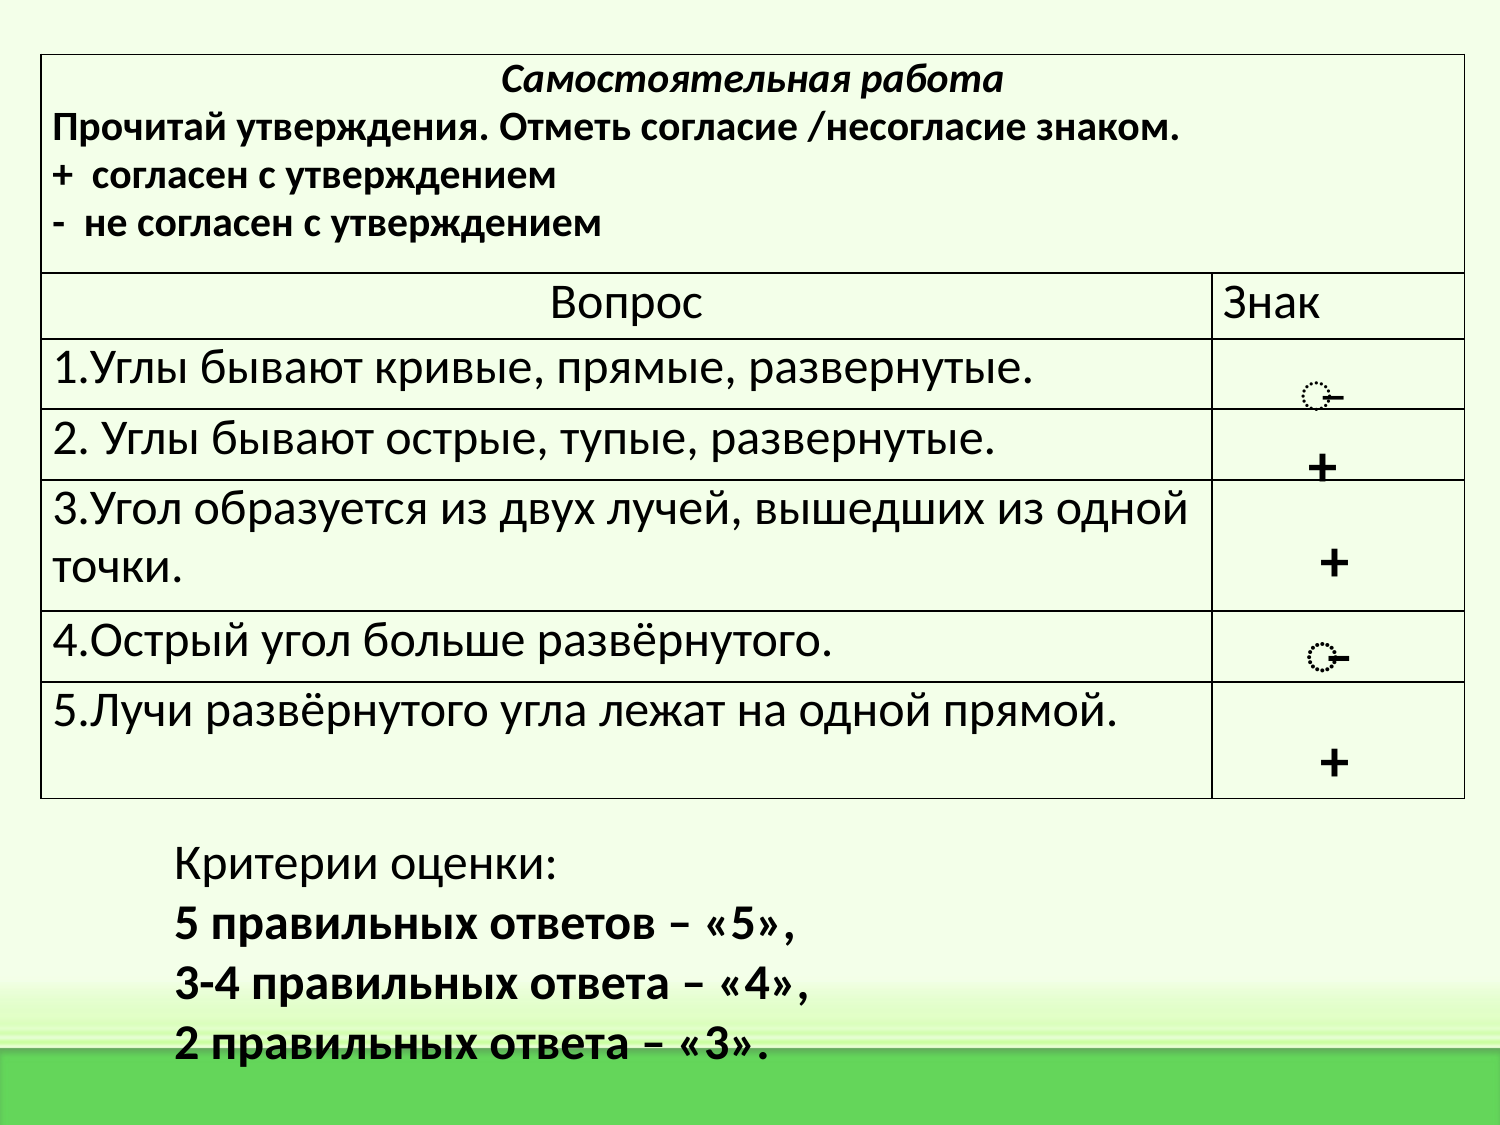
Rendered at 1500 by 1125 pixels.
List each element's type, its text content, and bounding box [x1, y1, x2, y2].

picture [0, 0, 1500, 1125]
text_box + [1269, 515, 1400, 600]
table_cell [1213, 683, 1464, 798]
table_cell [1213, 481, 1464, 610]
table_cell [1376, 340, 1464, 408]
text_box Критерии оценки: 5 правильных ответов – «5», 3-4 правильных ответа – «4», 2 правильных ответа – «3». [159, 822, 1365, 1077]
table_cell 2. Углы бывают острые, тупые, развернутые. [42, 410, 1211, 479]
table_cell [1376, 410, 1464, 479]
table_cell [1213, 410, 1257, 479]
text_box ̶ [1257, 338, 1376, 434]
text_box + [1257, 420, 1388, 506]
text_box + [1269, 716, 1400, 801]
table_cell [1213, 340, 1257, 408]
table_cell [1213, 612, 1257, 681]
table_cell 1.Углы бывают кривые, прямые, развернутые. [42, 340, 1211, 408]
table_cell [1388, 612, 1464, 681]
table_cell 3.Угол образуется из двух лучей, вышедших из одной точки. [42, 481, 1211, 610]
table_cell 5.Лучи развёрнутого угла лежат на одной прямой. [42, 683, 1211, 798]
text_box ̶ [1257, 609, 1388, 695]
table_cell Вопрос [42, 274, 1211, 338]
table_cell Знак [1213, 274, 1464, 338]
table_header Самостоятельная работа Прочитай утверждения. Отметь согласие /несогласие знаком. + согласен с утверждением - не согласен с утверждением [42, 55, 1464, 272]
table_cell 4.Острый угол больше развёрнутого. [42, 612, 1211, 681]
